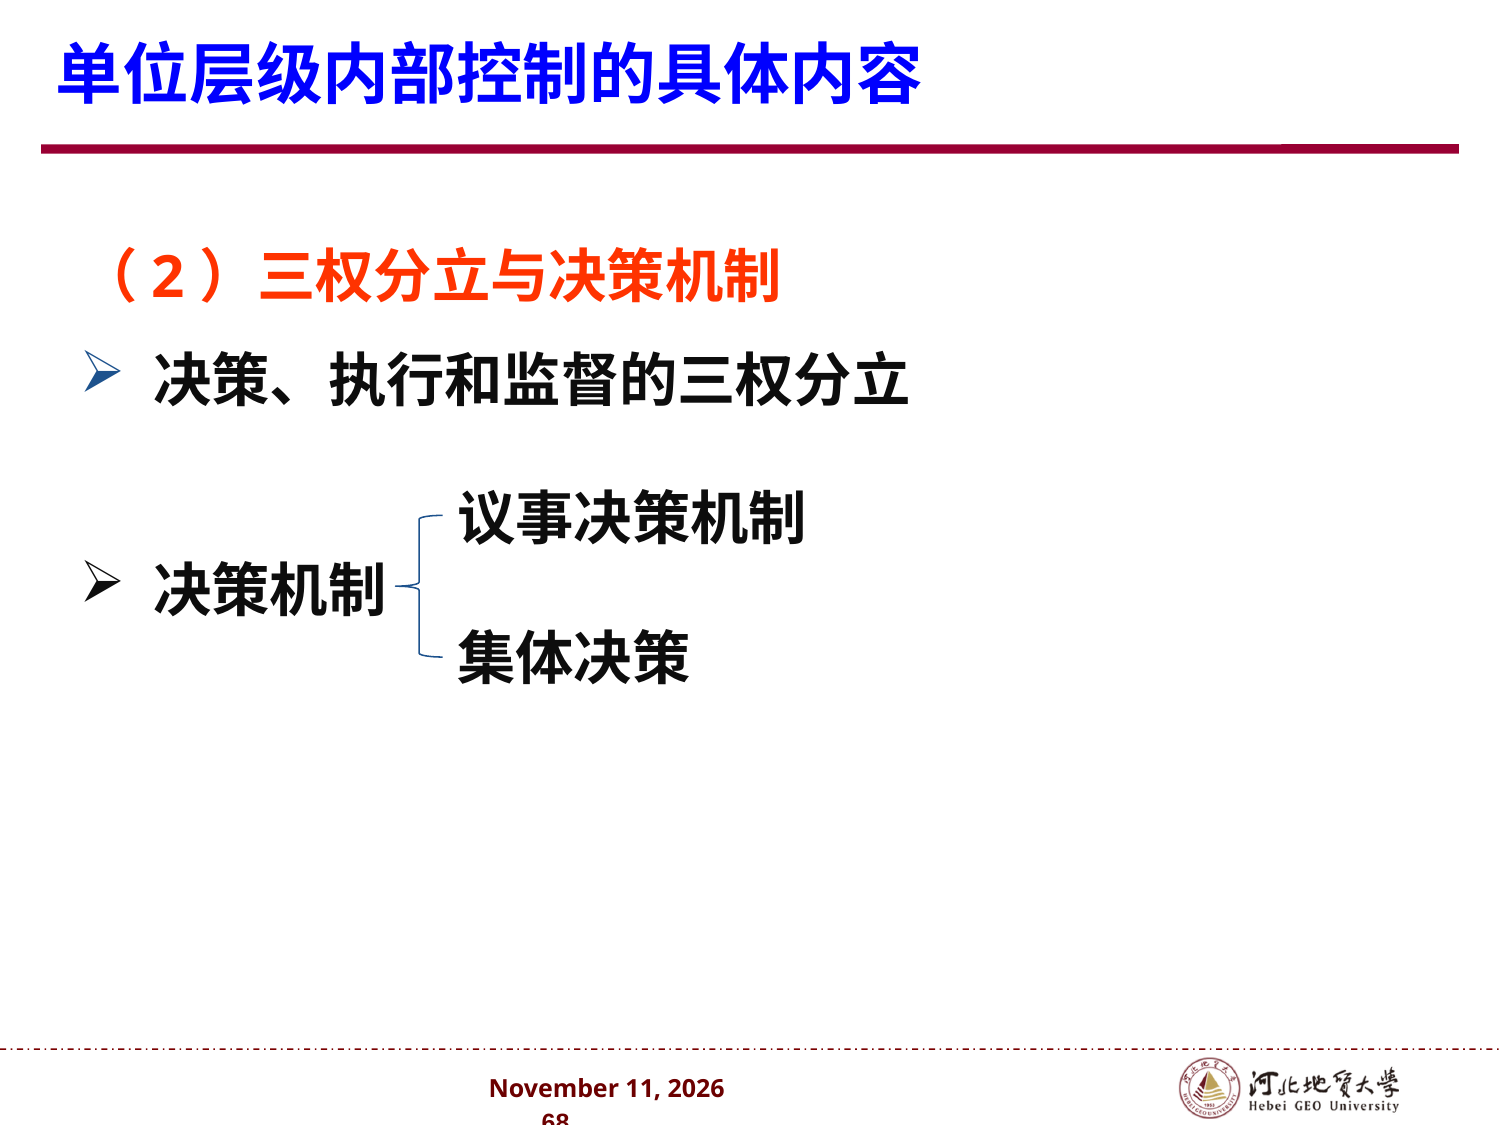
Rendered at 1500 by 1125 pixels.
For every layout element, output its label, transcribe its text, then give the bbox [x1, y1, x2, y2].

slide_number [473, 1064, 990, 1109]
text_box 议事决策机制 集体决策 [442, 473, 886, 699]
text_box （2）三权分立与决策机制 决策、执行和监督的三权分立 决策机制 [64, 196, 1367, 631]
picture [1159, 1049, 1420, 1125]
text_box [394, 514, 442, 658]
title 单位层级内部控制的具体内容 [40, 18, 1460, 126]
